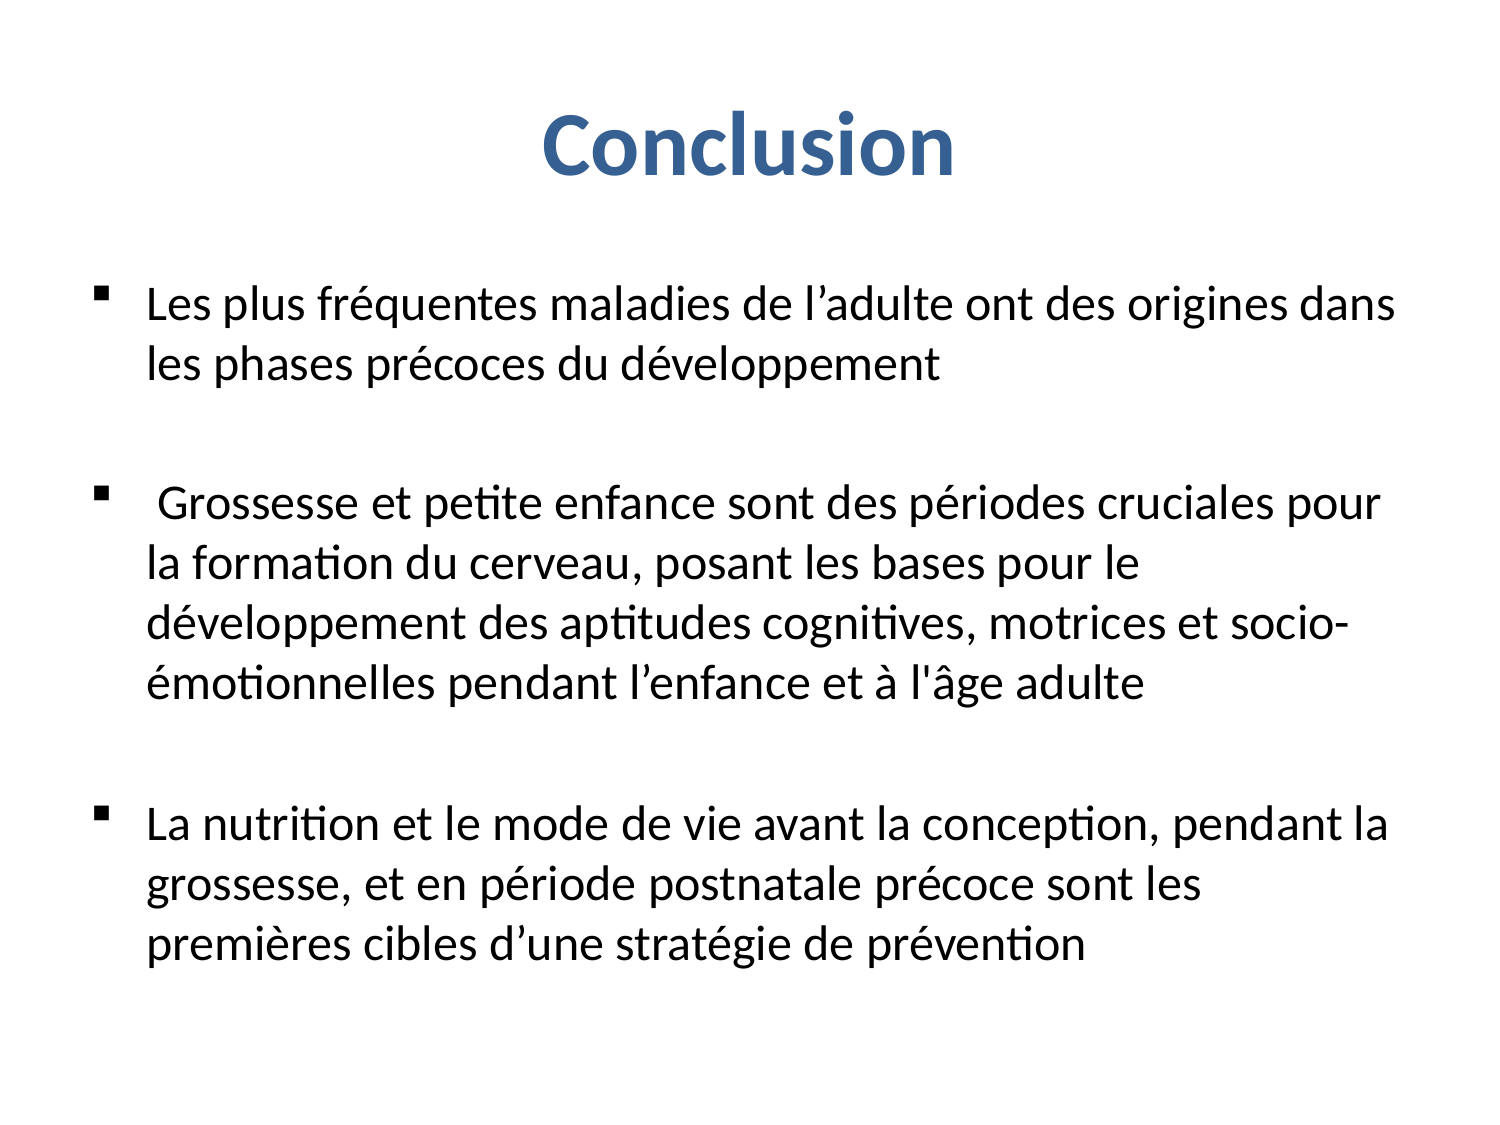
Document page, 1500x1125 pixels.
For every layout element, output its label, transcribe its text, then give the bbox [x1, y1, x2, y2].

title Conclusion [75, 45, 1425, 233]
list Les plus fréquentes maladies de l’adulte ont des origines dans les phases précoces du développement Grossesse et petite enfance sont des périodes cruciales pour la formation du cerveau, posant les bases pour le développement des aptitudes cognitives, motrices et socio-émotionnelles pendant l’enfance et à l'âge adulte La nutrition et le mode de vie avant la conception, pendant la grossesse, et en période postnatale précoce sont les premières cibles d’une stratégie de prévention [75, 262, 1425, 1005]
